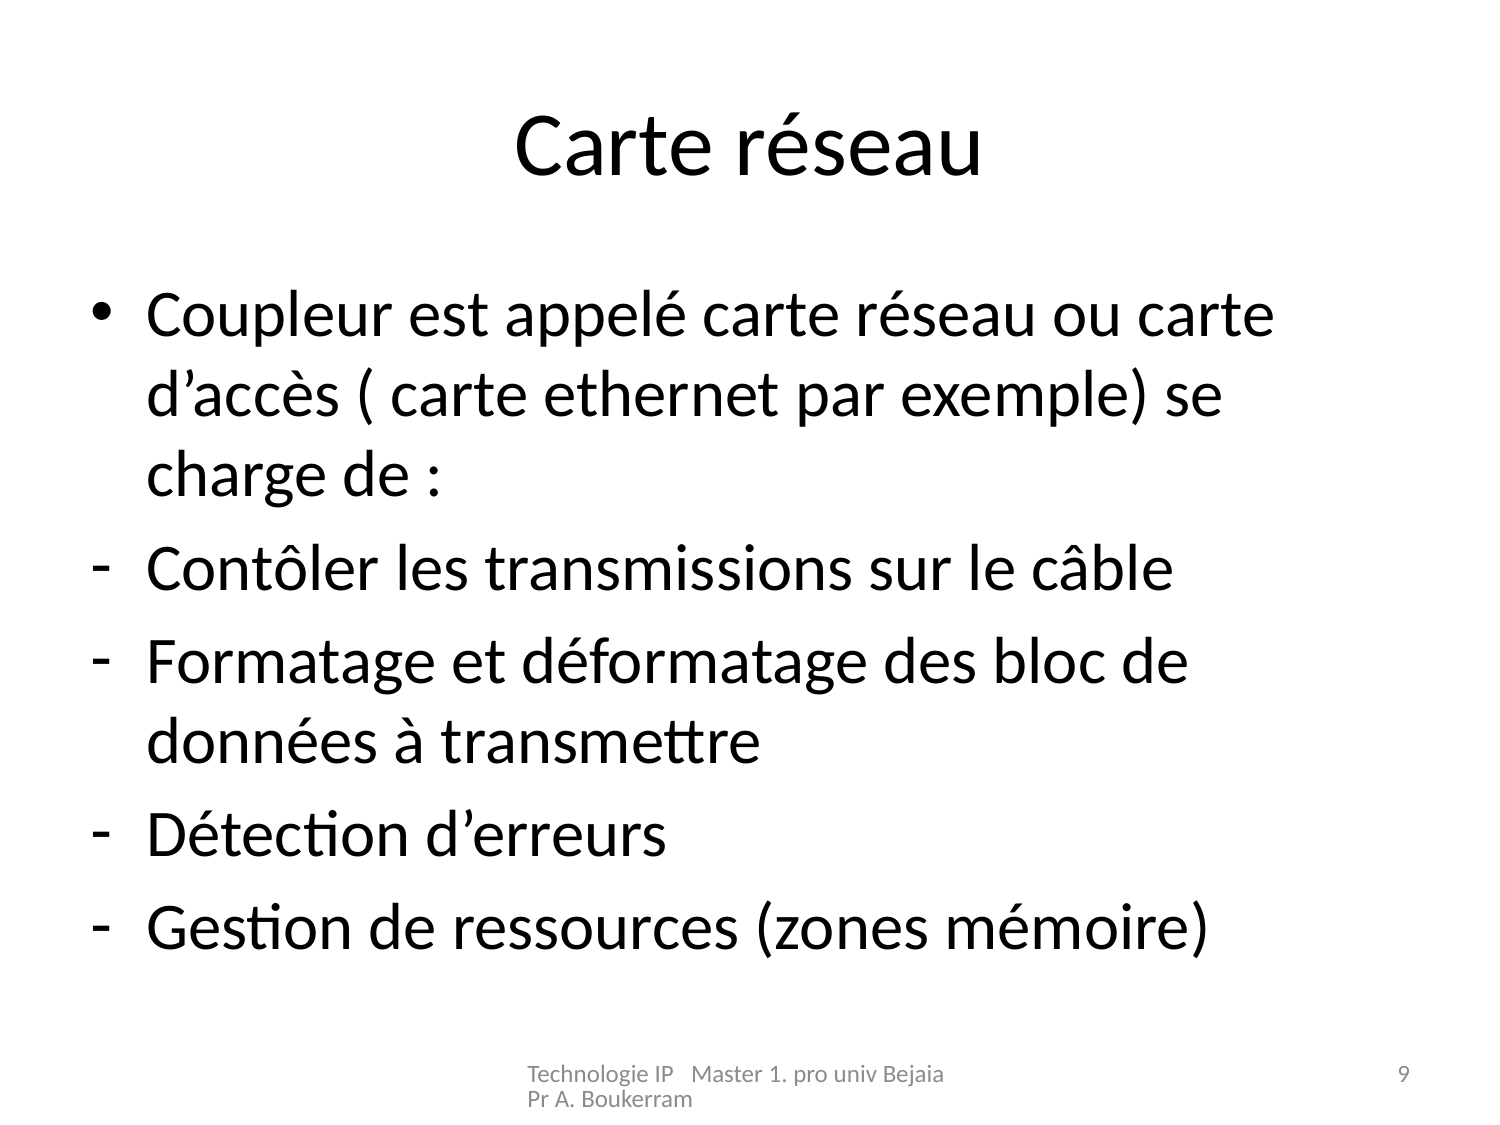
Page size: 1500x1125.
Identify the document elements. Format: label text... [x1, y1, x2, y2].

slide_number 9 [1074, 1042, 1425, 1103]
list Coupleur est appelé carte réseau ou carte d’accès ( carte ethernet par exemple) se charge de : Contôler les transmissions sur le câble Formatage et déformatage des bloc de données à transmettre Détection d’erreurs Gestion de ressources (zones mémoire) [75, 262, 1425, 1005]
footer Technologie IP Master 1. pro univ Bejaia Pr A. Boukerram [512, 1042, 988, 1103]
title Carte réseau [75, 45, 1425, 233]
